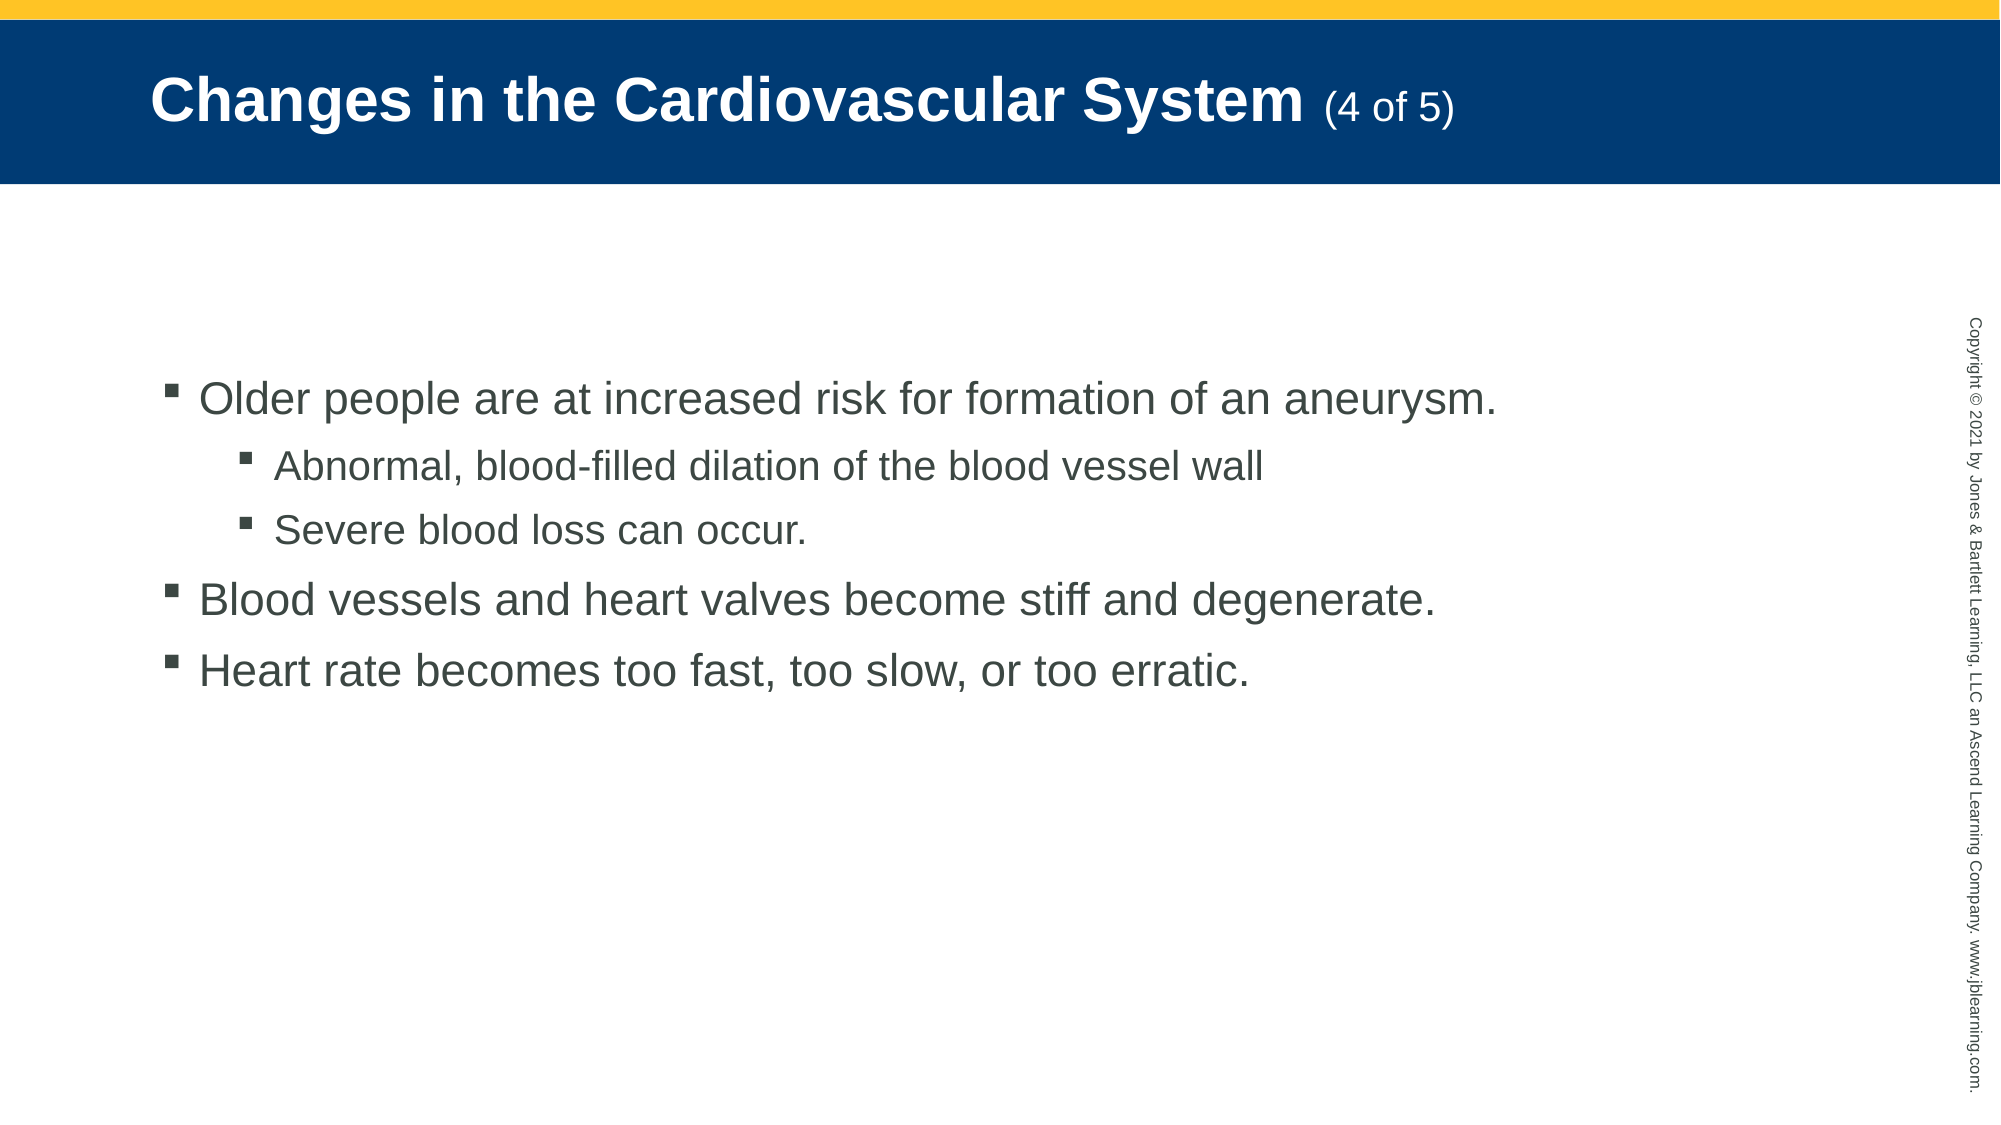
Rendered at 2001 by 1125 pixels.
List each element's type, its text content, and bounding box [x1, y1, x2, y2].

list Older people are at increased risk for formation of an aneurysm. Abnormal, blood-filled dilation of the blood vessel wall Severe blood loss can occur. Blood vessels and heart valves become stiff and degenerate. Heart rate becomes too fast, too slow, or too erratic. [146, 361, 1859, 1016]
title Changes in the Cardiovascular System (4 of 5) [0, 19, 2000, 185]
